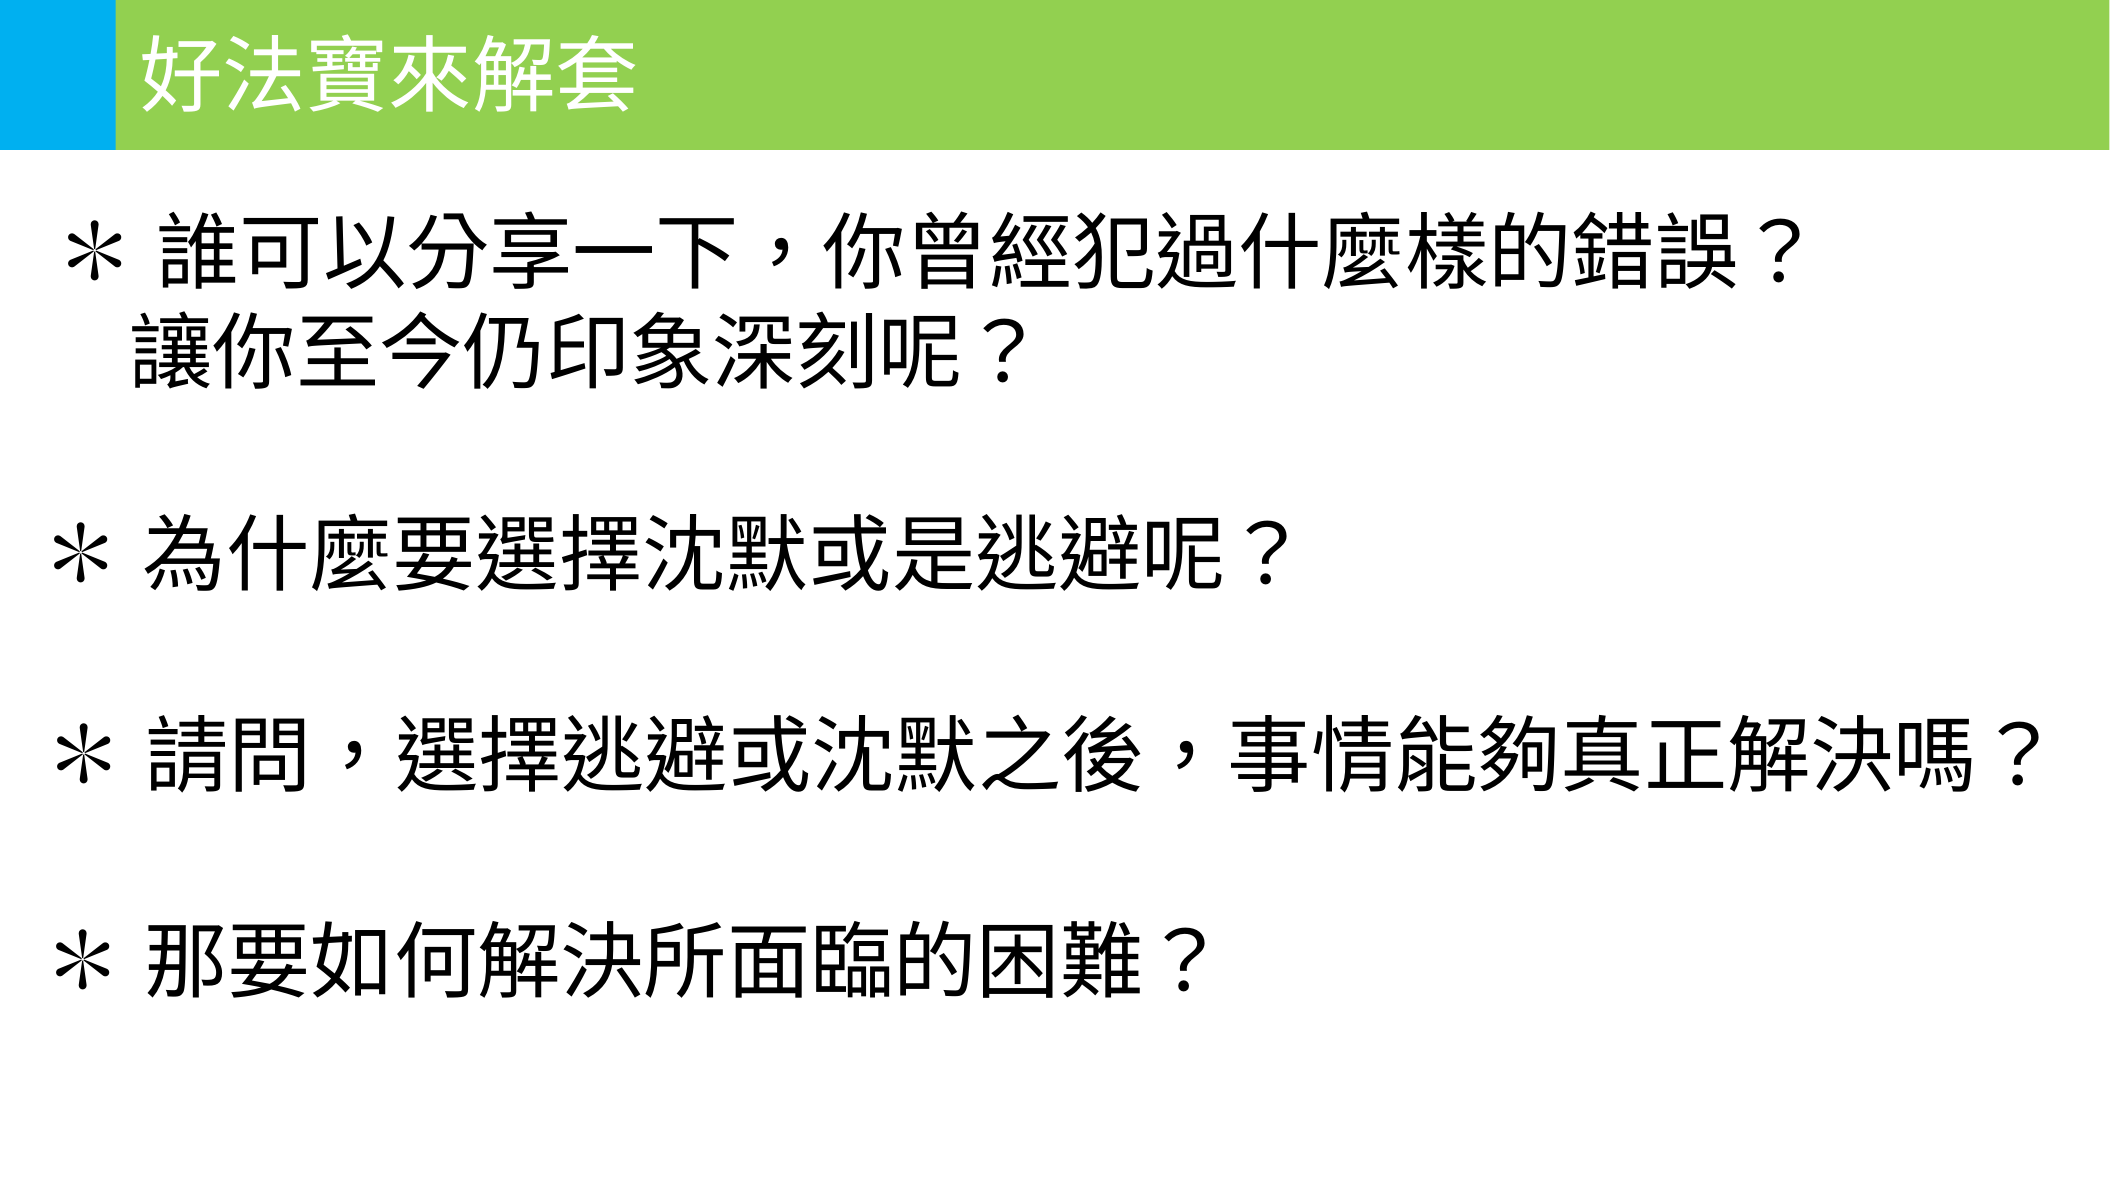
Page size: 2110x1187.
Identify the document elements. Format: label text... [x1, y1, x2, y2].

text_box ✽那要如何解決所面臨的困難？ [26, 900, 1242, 1016]
text_box ✽誰可以分享一下，你曾經犯過什麼樣的錯誤？ 讓你至今仍印象深刻呢？ [38, 191, 2071, 407]
text_box ✽為什麼要選擇沈默或是逃避呢？ [24, 493, 1324, 609]
text_box 好法寶來解套 [124, 14, 654, 130]
text_box ✽請問，選擇逃避或沈默之後，事情能夠真正解決嗎？ [27, 695, 2076, 810]
